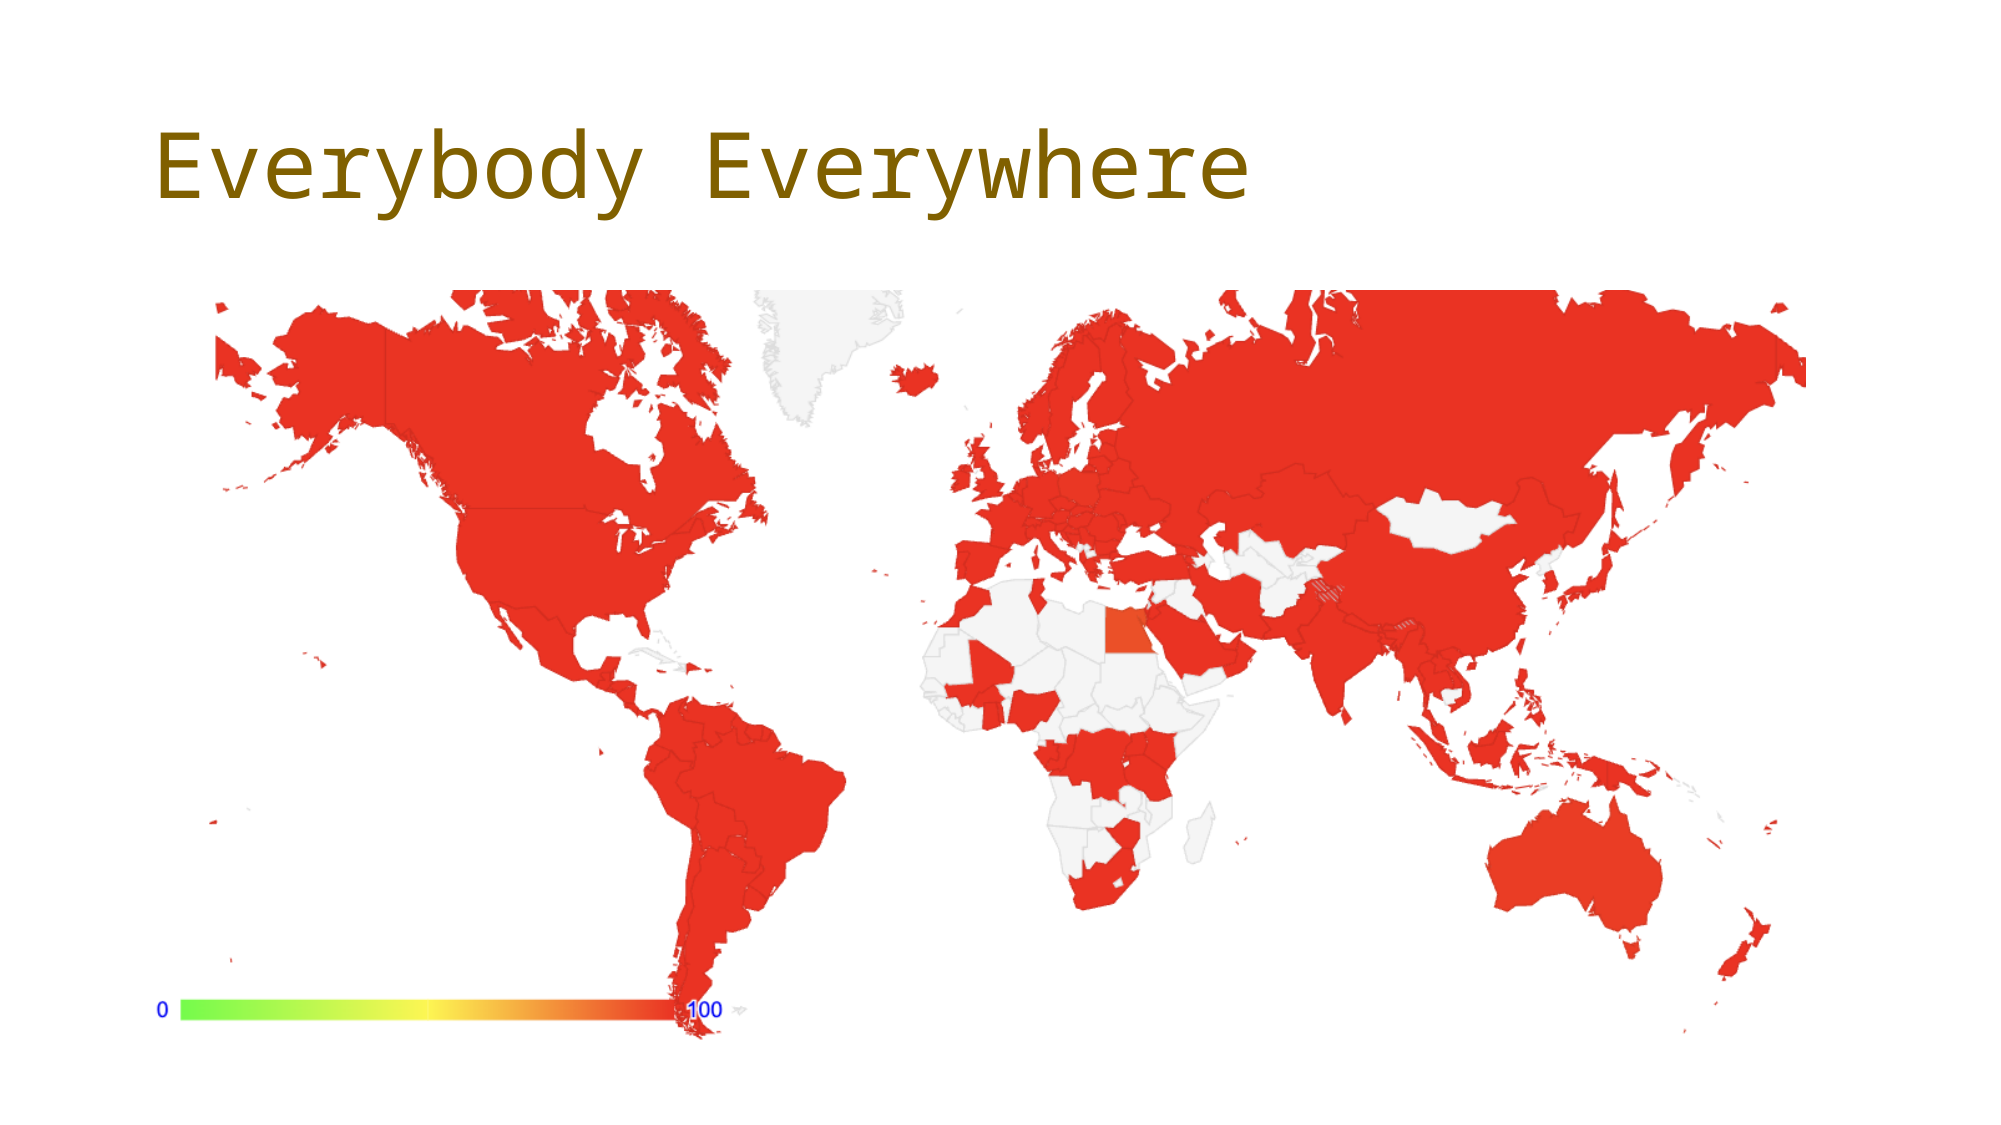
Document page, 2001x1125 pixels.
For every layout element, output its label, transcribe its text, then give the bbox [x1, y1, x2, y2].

title Everybody Everywhere [137, 59, 1863, 278]
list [142, 290, 1806, 1046]
